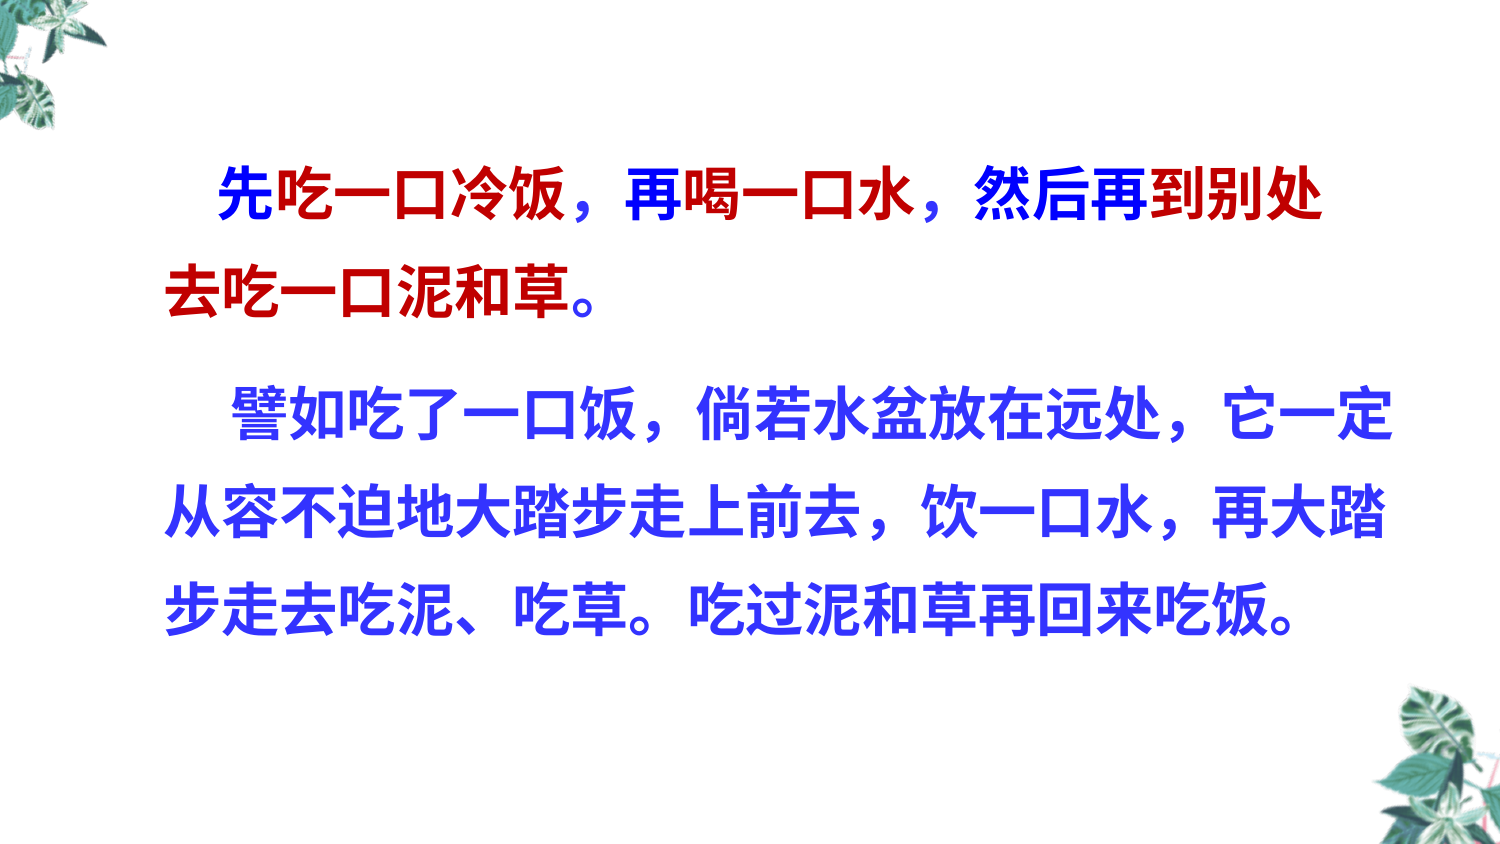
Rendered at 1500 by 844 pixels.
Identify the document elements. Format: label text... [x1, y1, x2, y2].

picture [1294, 595, 1500, 844]
text_box 譬如吃了一口饭，倘若水盆放在远处，它一定从容不迫地大踏步走上前去，饮一口水，再大踏步走去吃泥、吃草。吃过泥和草再回来吃饭。 [148, 341, 1436, 651]
picture [0, 0, 148, 167]
text_box 先吃一口冷饭，再喝一口水，然后再到别处去吃一口泥和草。 [148, 122, 1383, 333]
